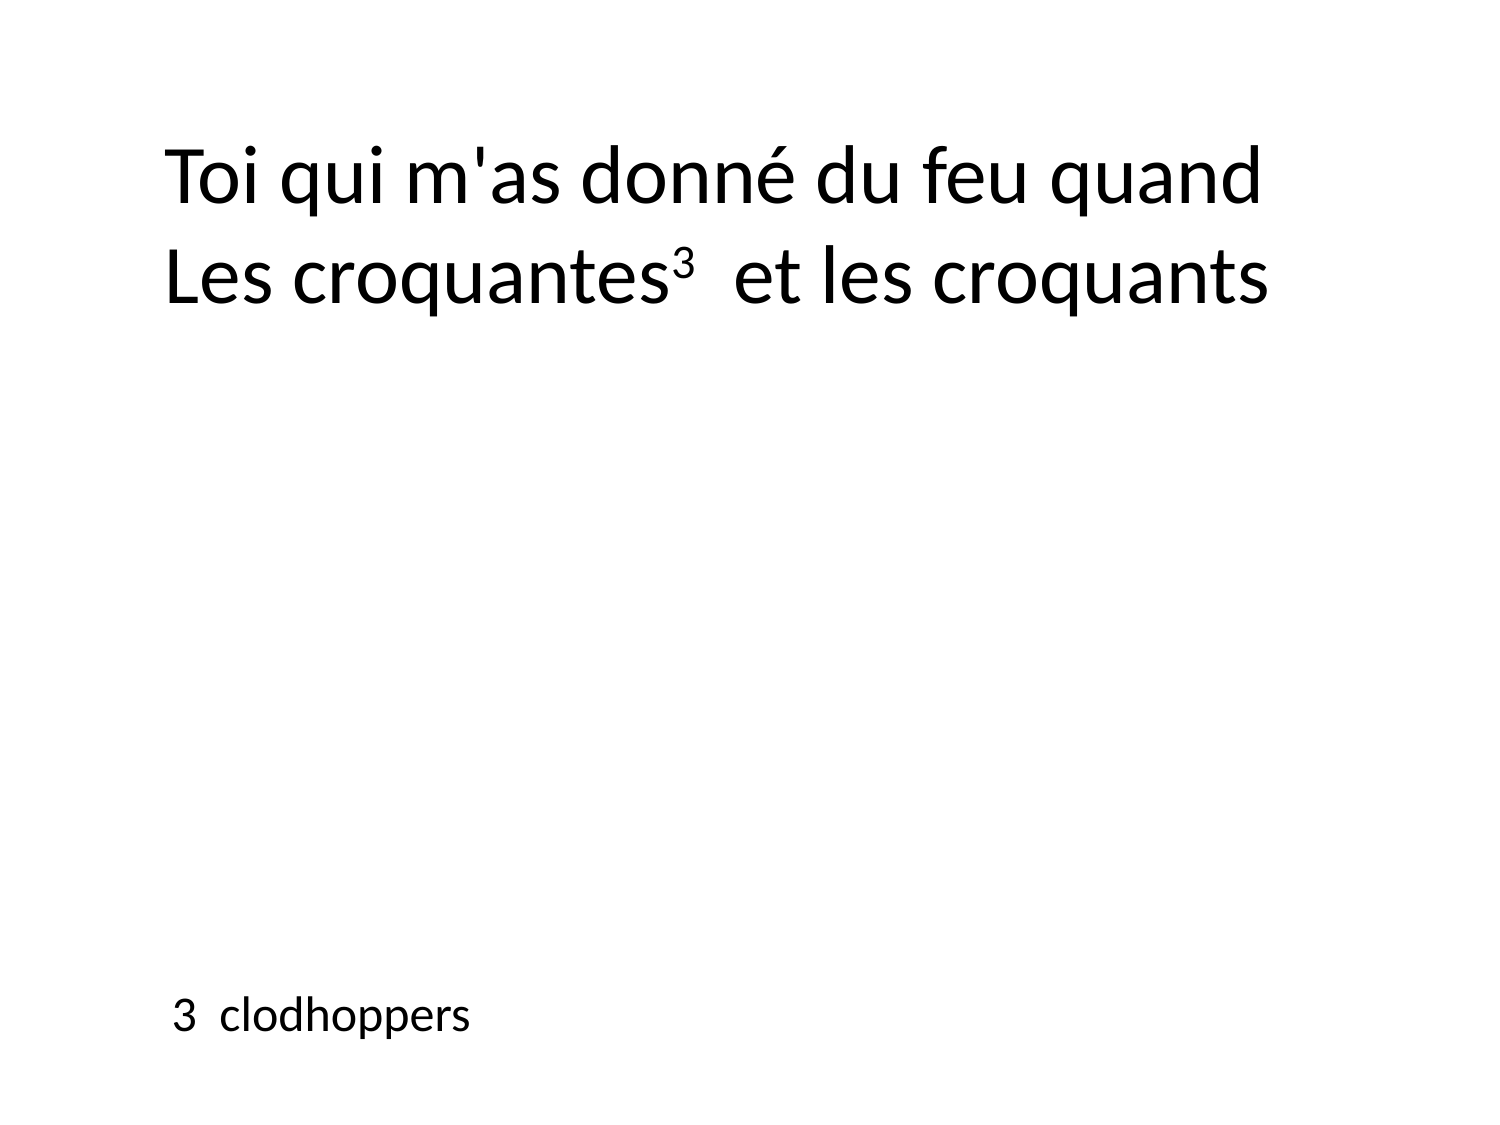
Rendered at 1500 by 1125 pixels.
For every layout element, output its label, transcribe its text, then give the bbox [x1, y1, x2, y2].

text_box Toi qui m'as donné du feu quand Les croquantes3 et les croquants [150, 112, 1500, 428]
text_box 3 clodhoppers [156, 974, 486, 1049]
